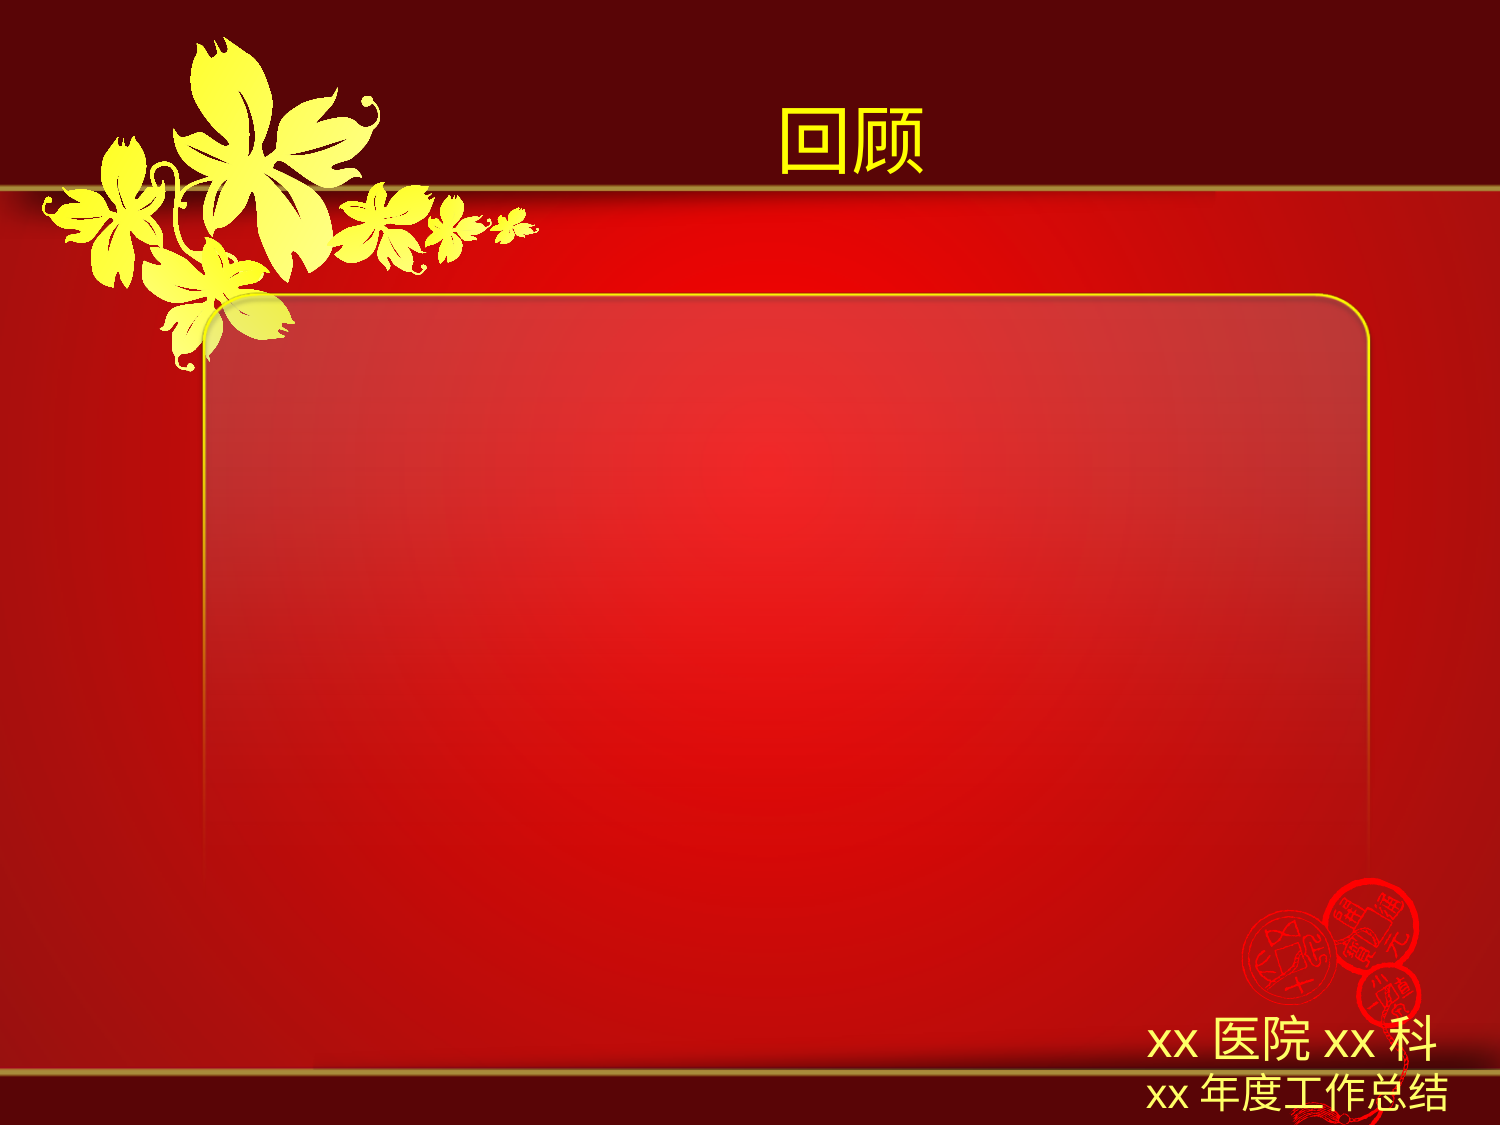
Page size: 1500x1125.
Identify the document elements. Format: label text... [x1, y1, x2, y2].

text_box 回顾 [761, 86, 942, 190]
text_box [1136, 866, 1460, 1125]
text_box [194, 290, 1379, 918]
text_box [40, 37, 539, 372]
picture [0, 0, 1500, 1125]
